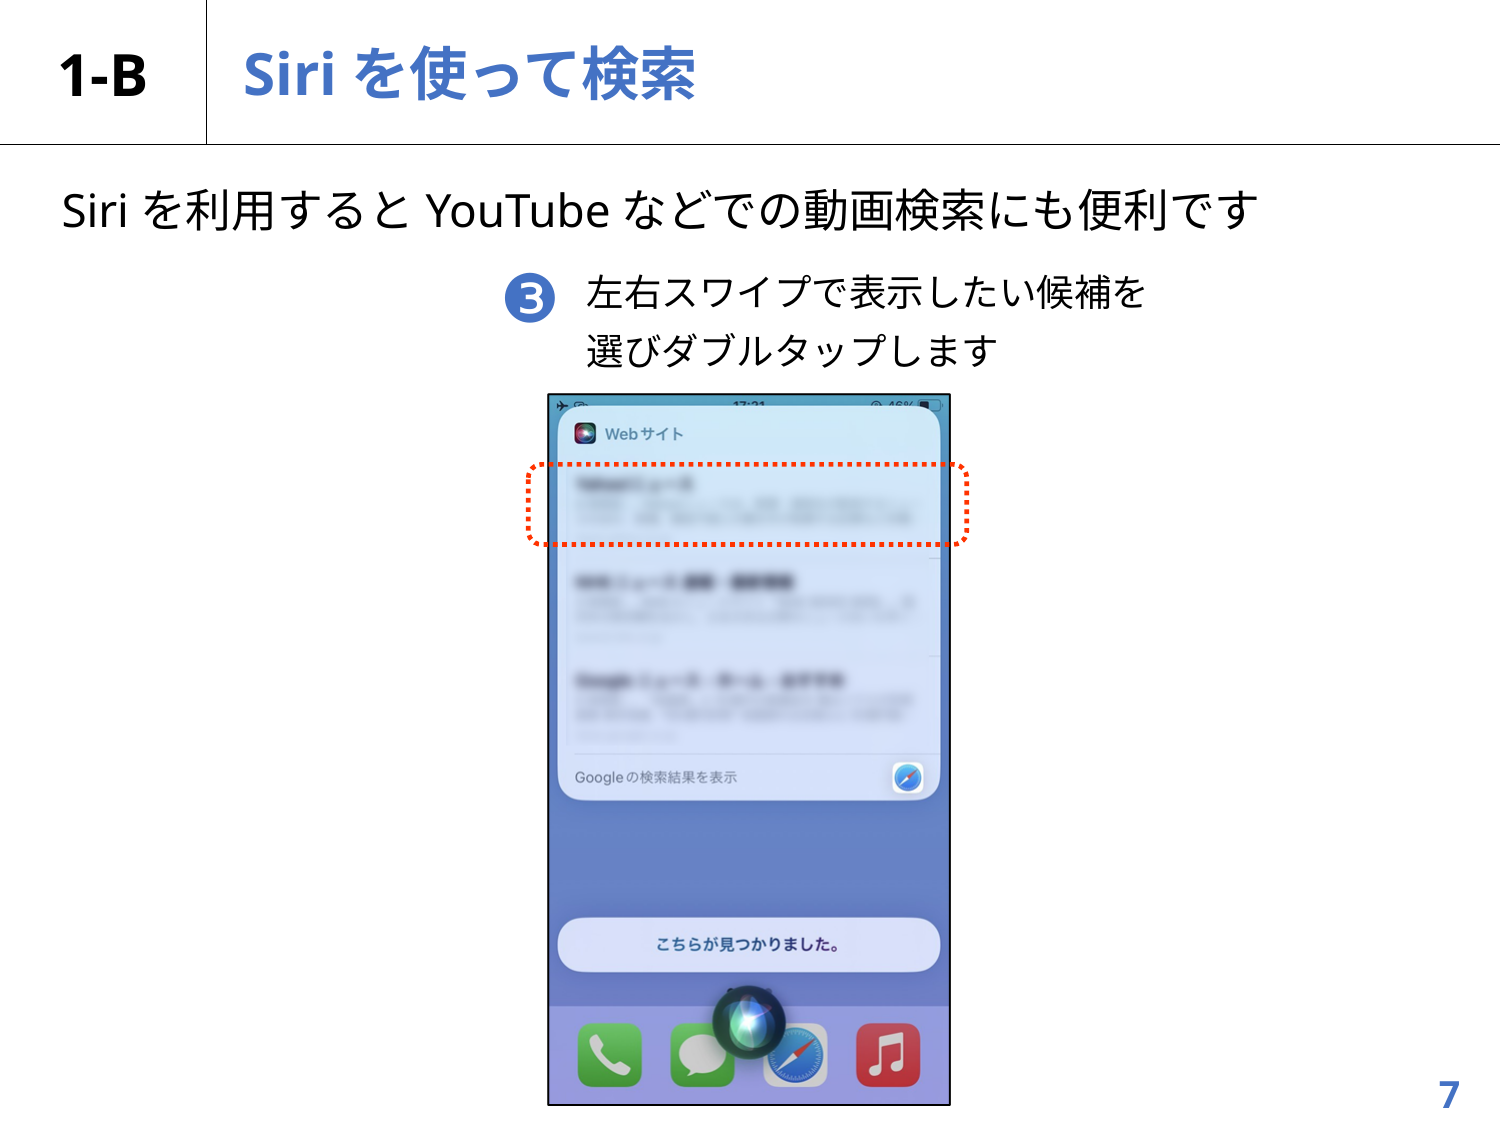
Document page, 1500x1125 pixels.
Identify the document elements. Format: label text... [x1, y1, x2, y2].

text_box Siriを利用するとYouTubeなどでの動画検索にも便利です [46, 180, 1500, 274]
title Siriを使って検索 [228, 36, 1472, 116]
picture [547, 393, 951, 1106]
text_box ❸ [486, 274, 563, 343]
text_box [951, 463, 968, 546]
text_box 左右スワイプで表示したい候補を選びダブルタップします [571, 274, 1172, 381]
text_box 7 [1399, 1063, 1500, 1123]
text_box 1-B [0, 0, 207, 147]
text_box [527, 463, 547, 546]
